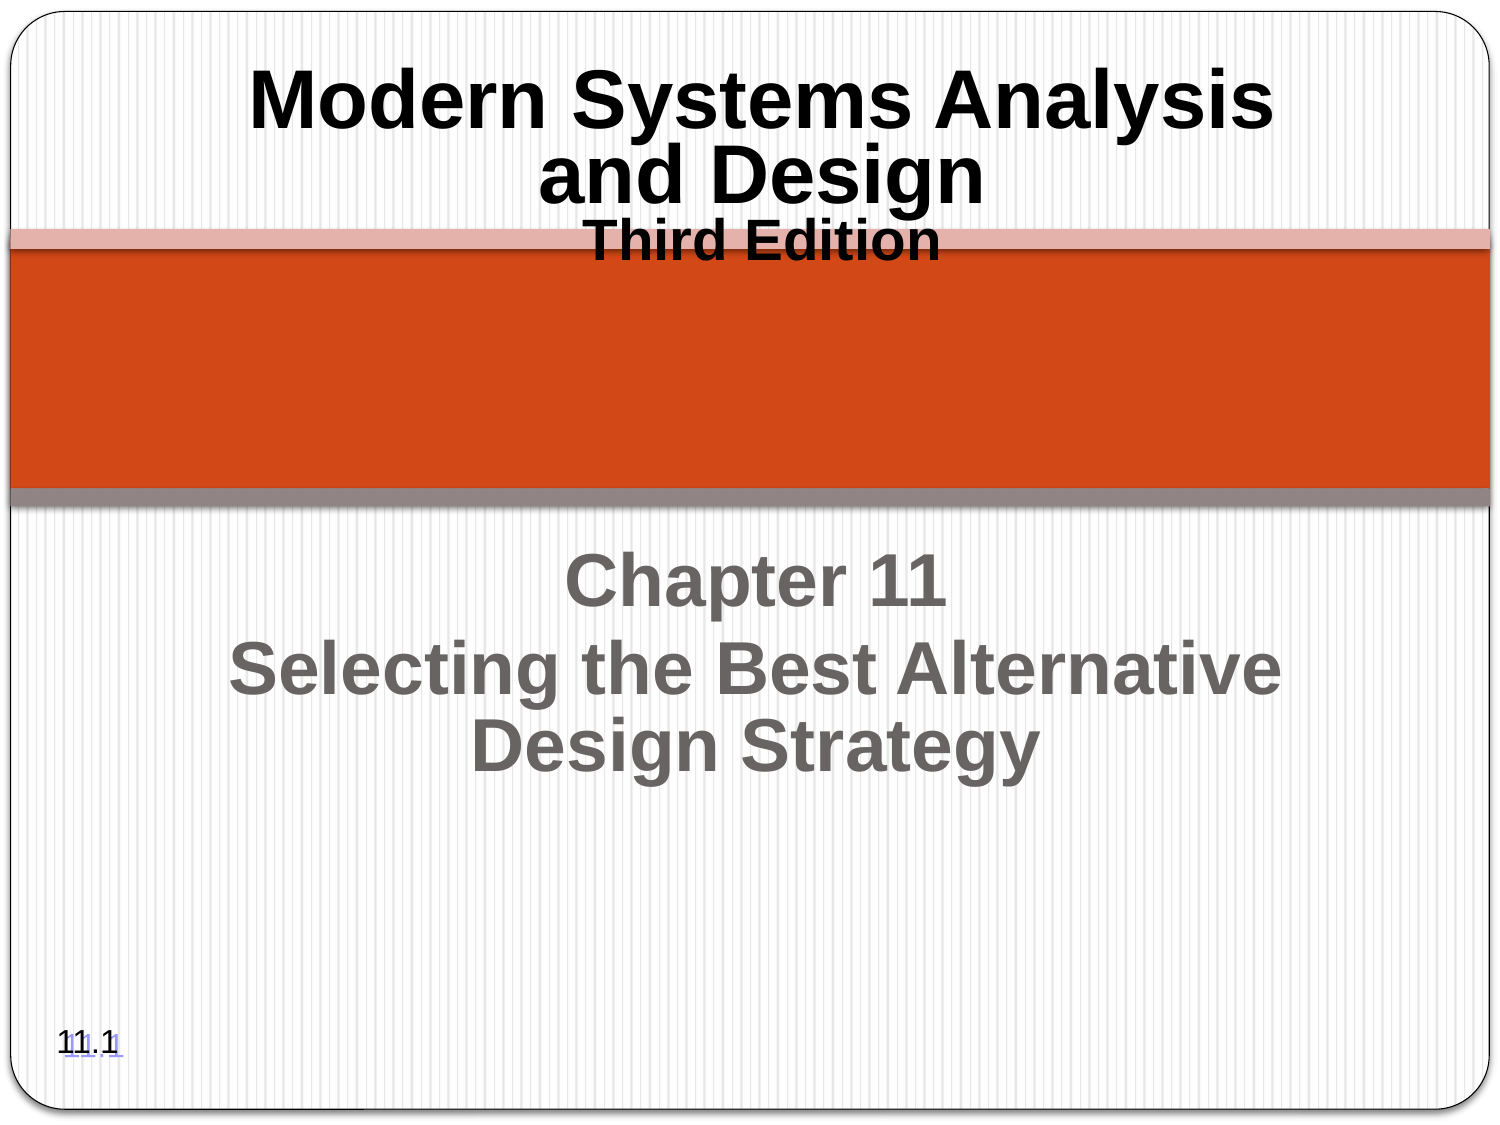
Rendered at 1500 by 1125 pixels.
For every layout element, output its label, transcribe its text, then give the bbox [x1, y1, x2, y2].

text_box 11.1 [37, 1012, 138, 1107]
subtitle Chapter 11 Selecting the Best Alternative Design Strategy [174, 537, 1338, 825]
title Modern Systems Analysis and Design Third Edition [150, 0, 1375, 488]
